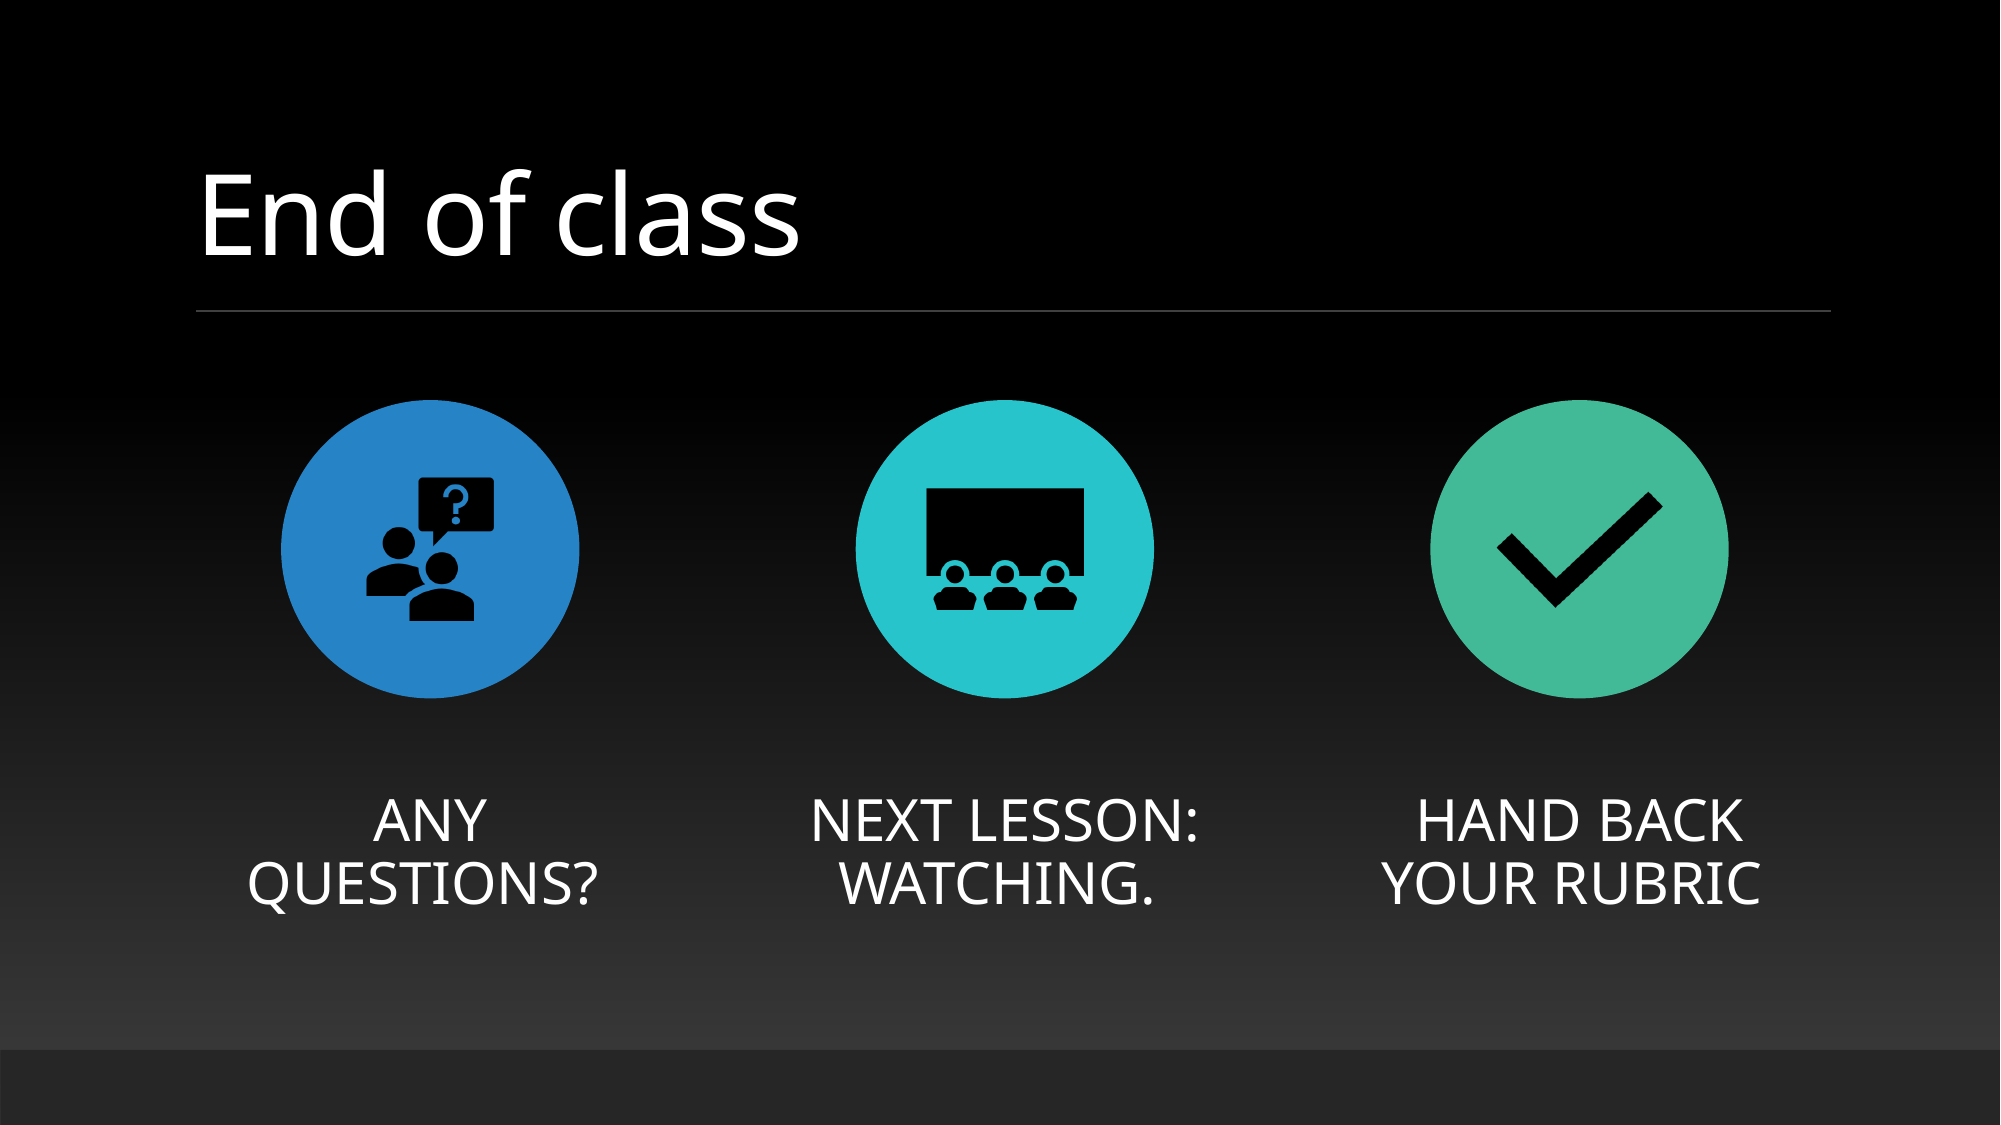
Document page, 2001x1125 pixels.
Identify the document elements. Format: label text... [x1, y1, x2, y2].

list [179, 343, 1831, 966]
title End of class [180, 47, 1830, 285]
